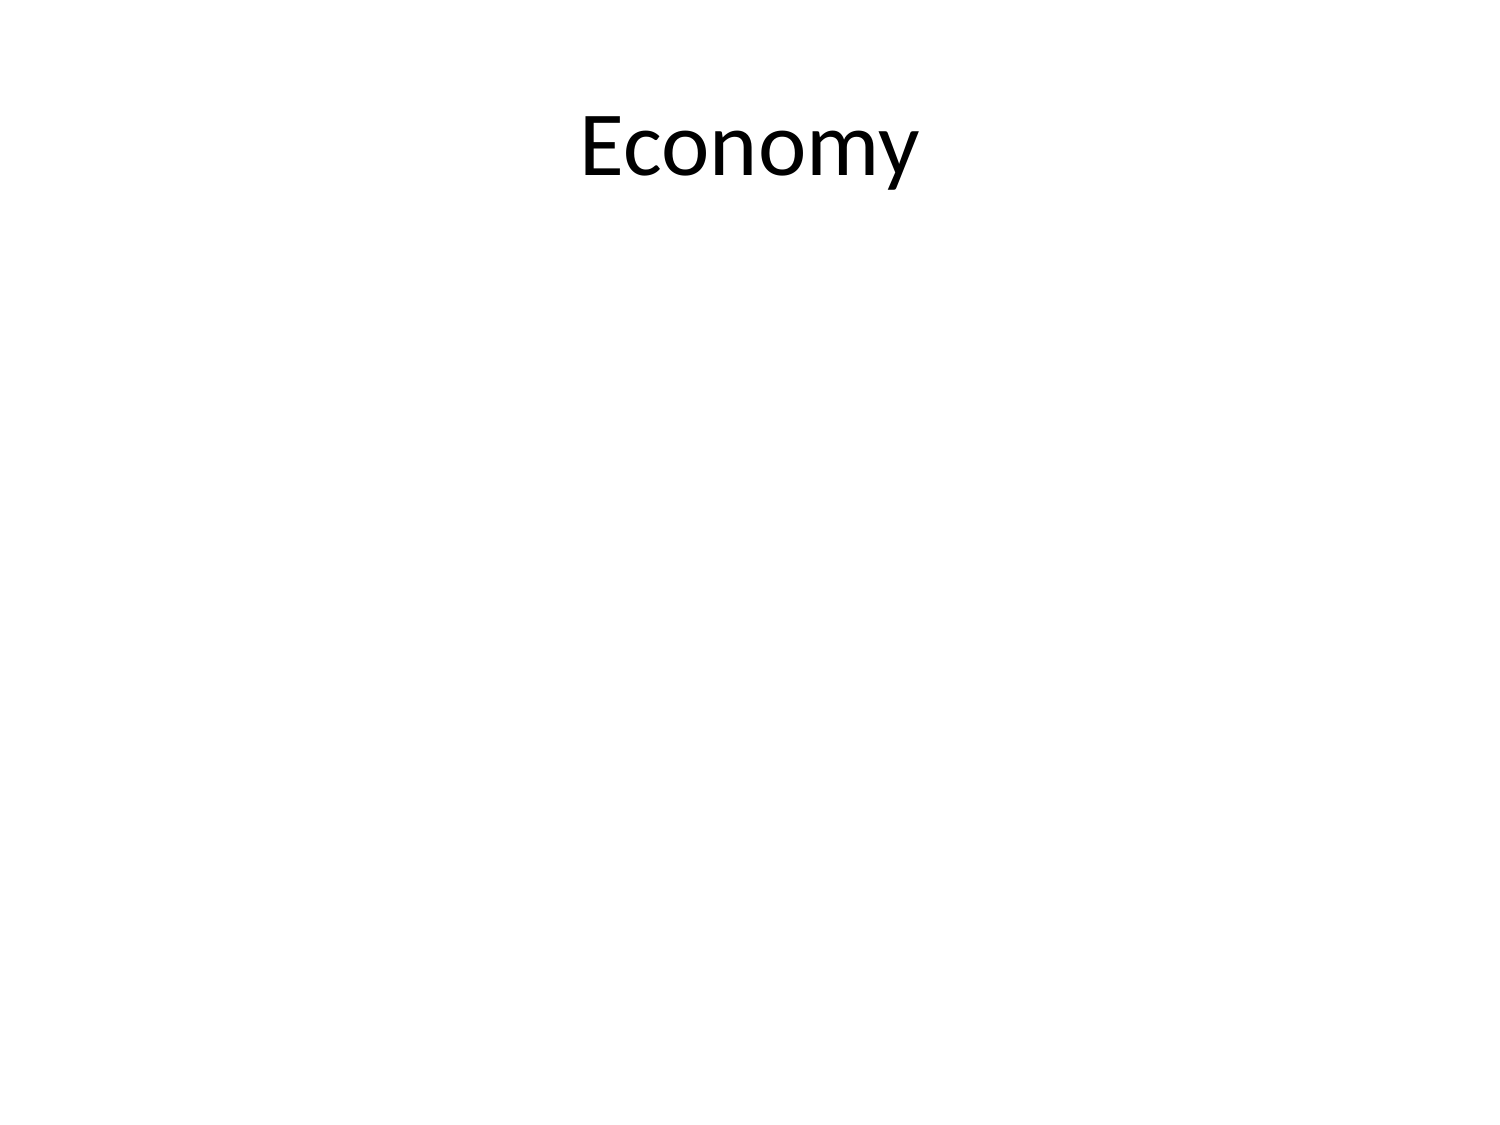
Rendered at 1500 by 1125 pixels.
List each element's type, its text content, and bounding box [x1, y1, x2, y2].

title Economy [75, 45, 1425, 233]
